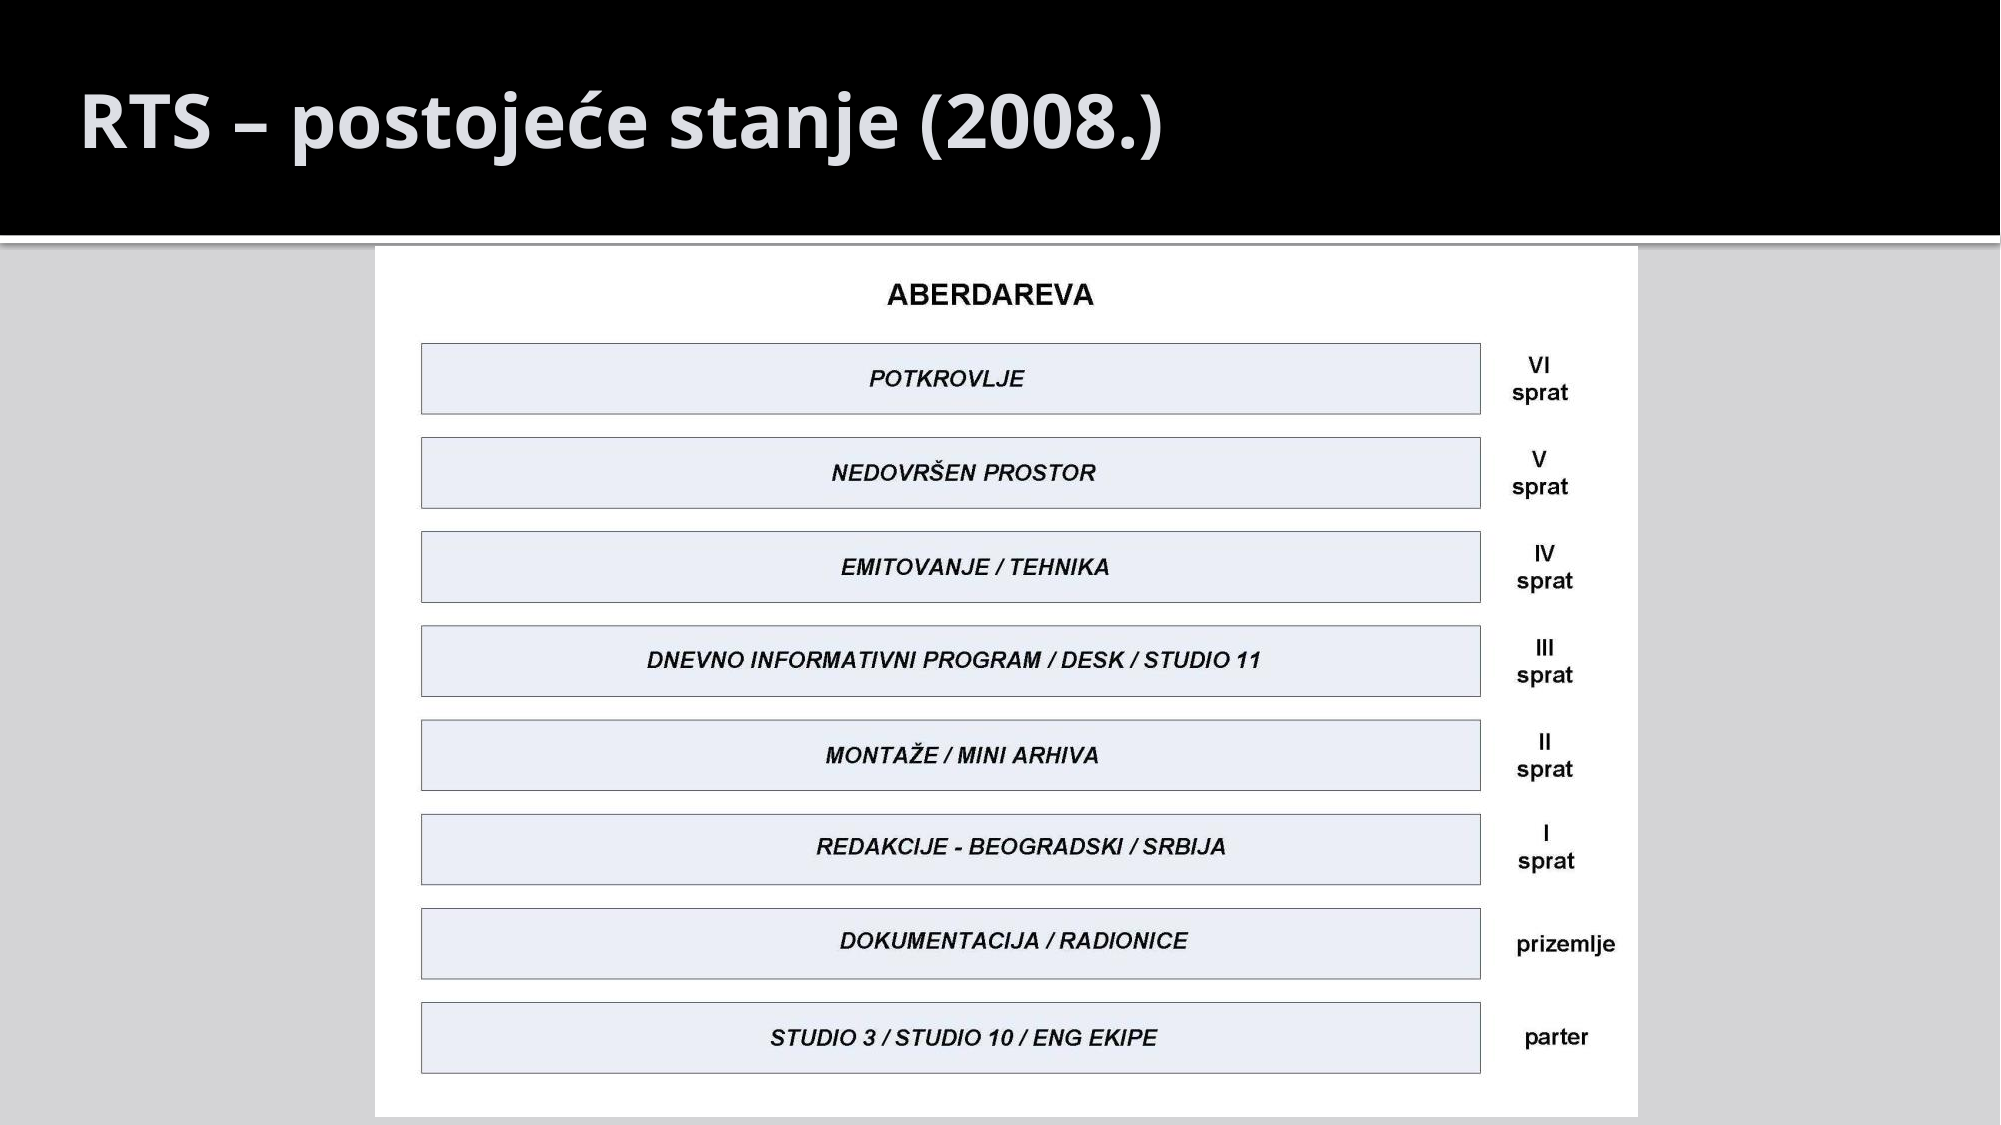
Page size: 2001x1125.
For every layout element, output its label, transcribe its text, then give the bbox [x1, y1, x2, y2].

text_box RTS – postojeće stanje (2008.) [24, 12, 1650, 225]
picture [374, 246, 1638, 1117]
list [262, 237, 1725, 1125]
